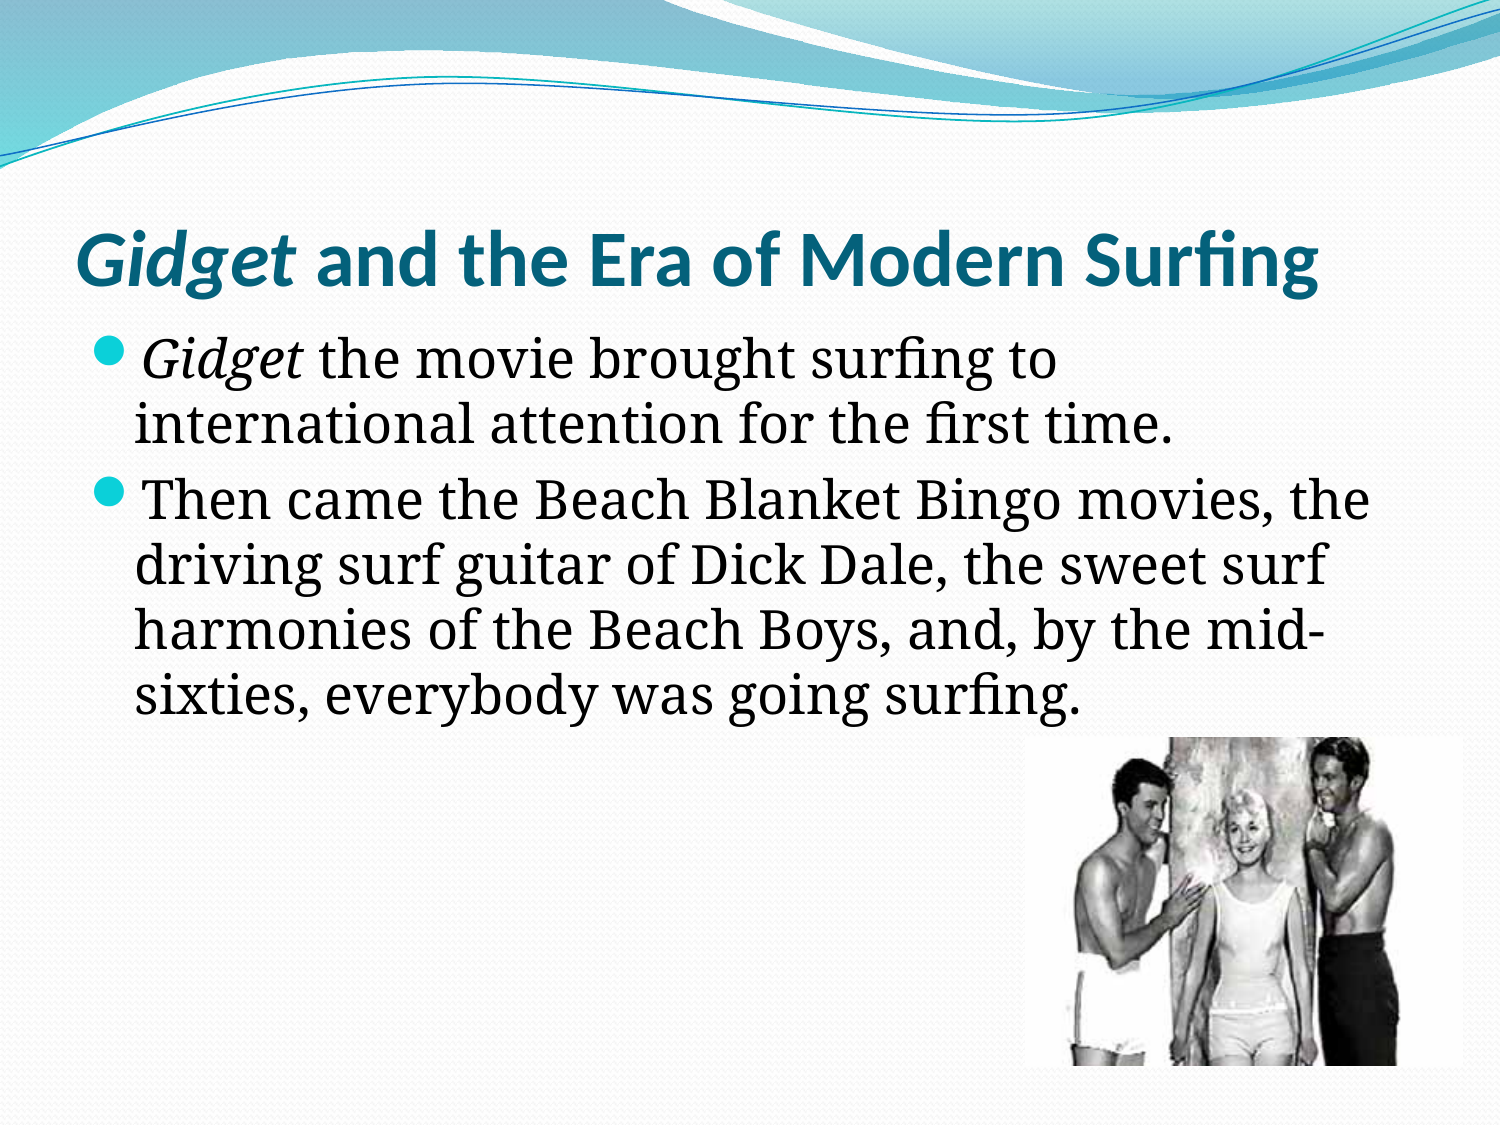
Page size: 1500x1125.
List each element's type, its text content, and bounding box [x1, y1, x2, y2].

picture [1024, 737, 1463, 1066]
title Gidget and the Era of Modern Surfing [75, 115, 1425, 303]
list Gidget the movie brought surfing to international attention for the first time. Then came the Beach Blanket Bingo movies, the driving surf guitar of Dick Dale, the sweet surf harmonies of the Beach Boys, and, by the mid-sixties, everybody was going surfing. [75, 317, 1425, 1038]
